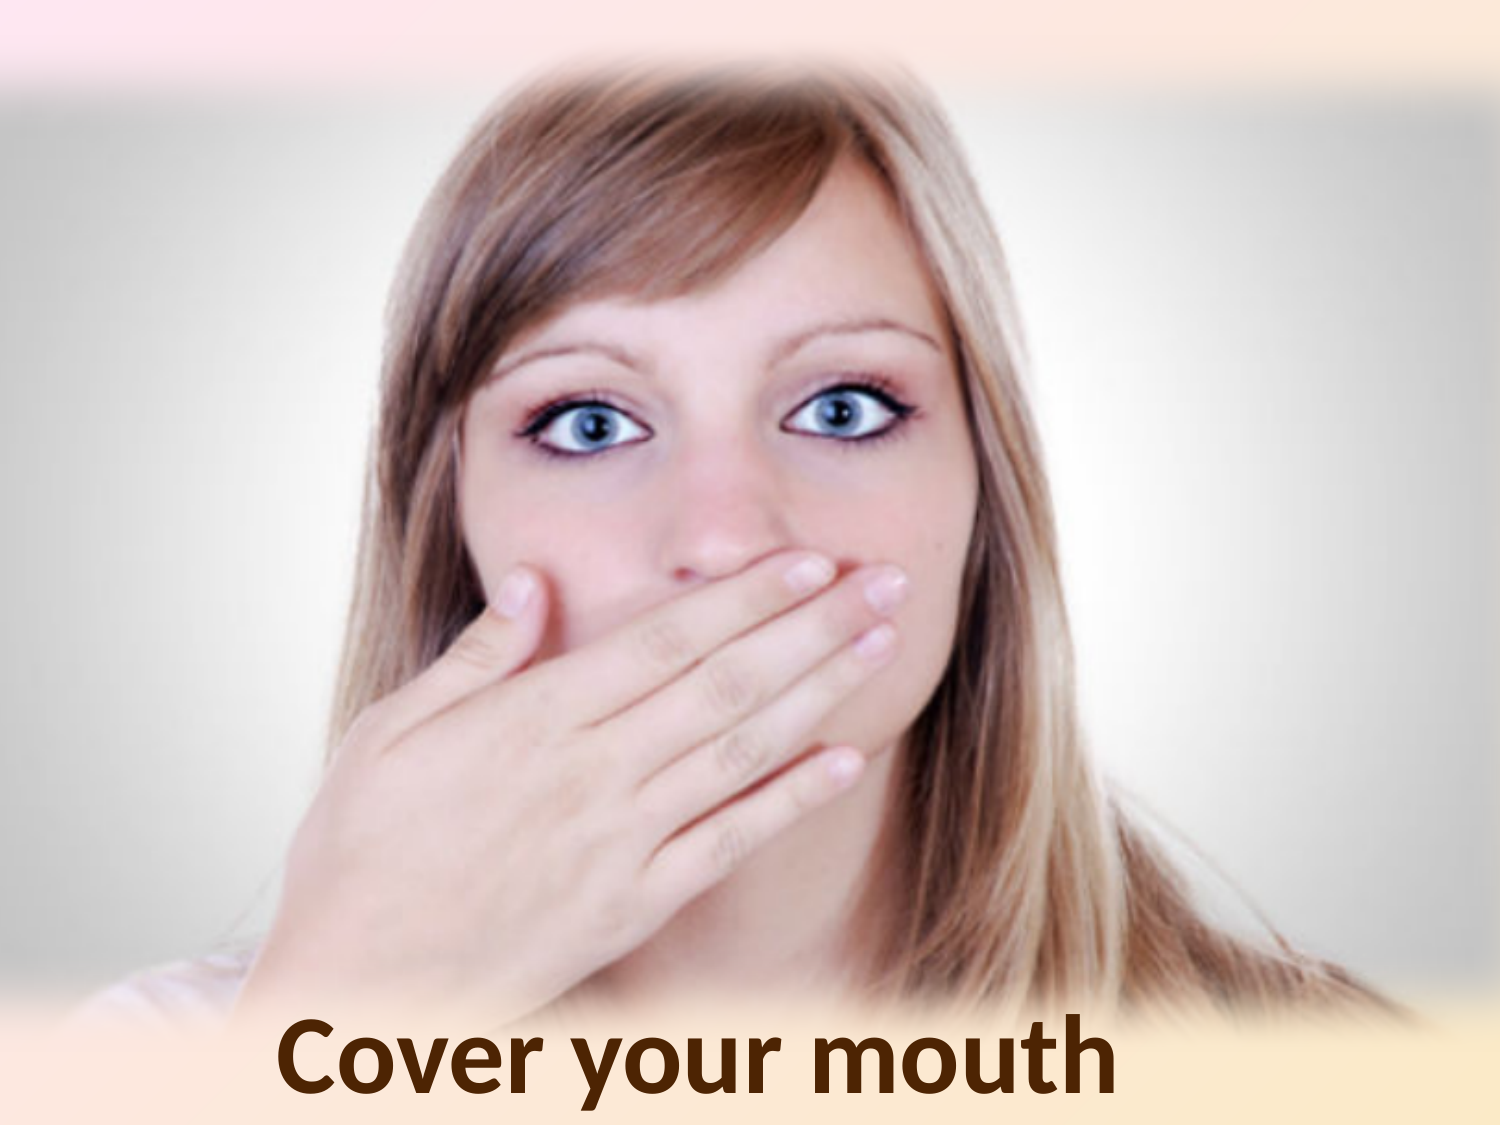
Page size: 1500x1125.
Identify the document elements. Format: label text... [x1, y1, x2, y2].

picture [0, 35, 1500, 1052]
text_box Сover your mouth [261, 1060, 1136, 1124]
